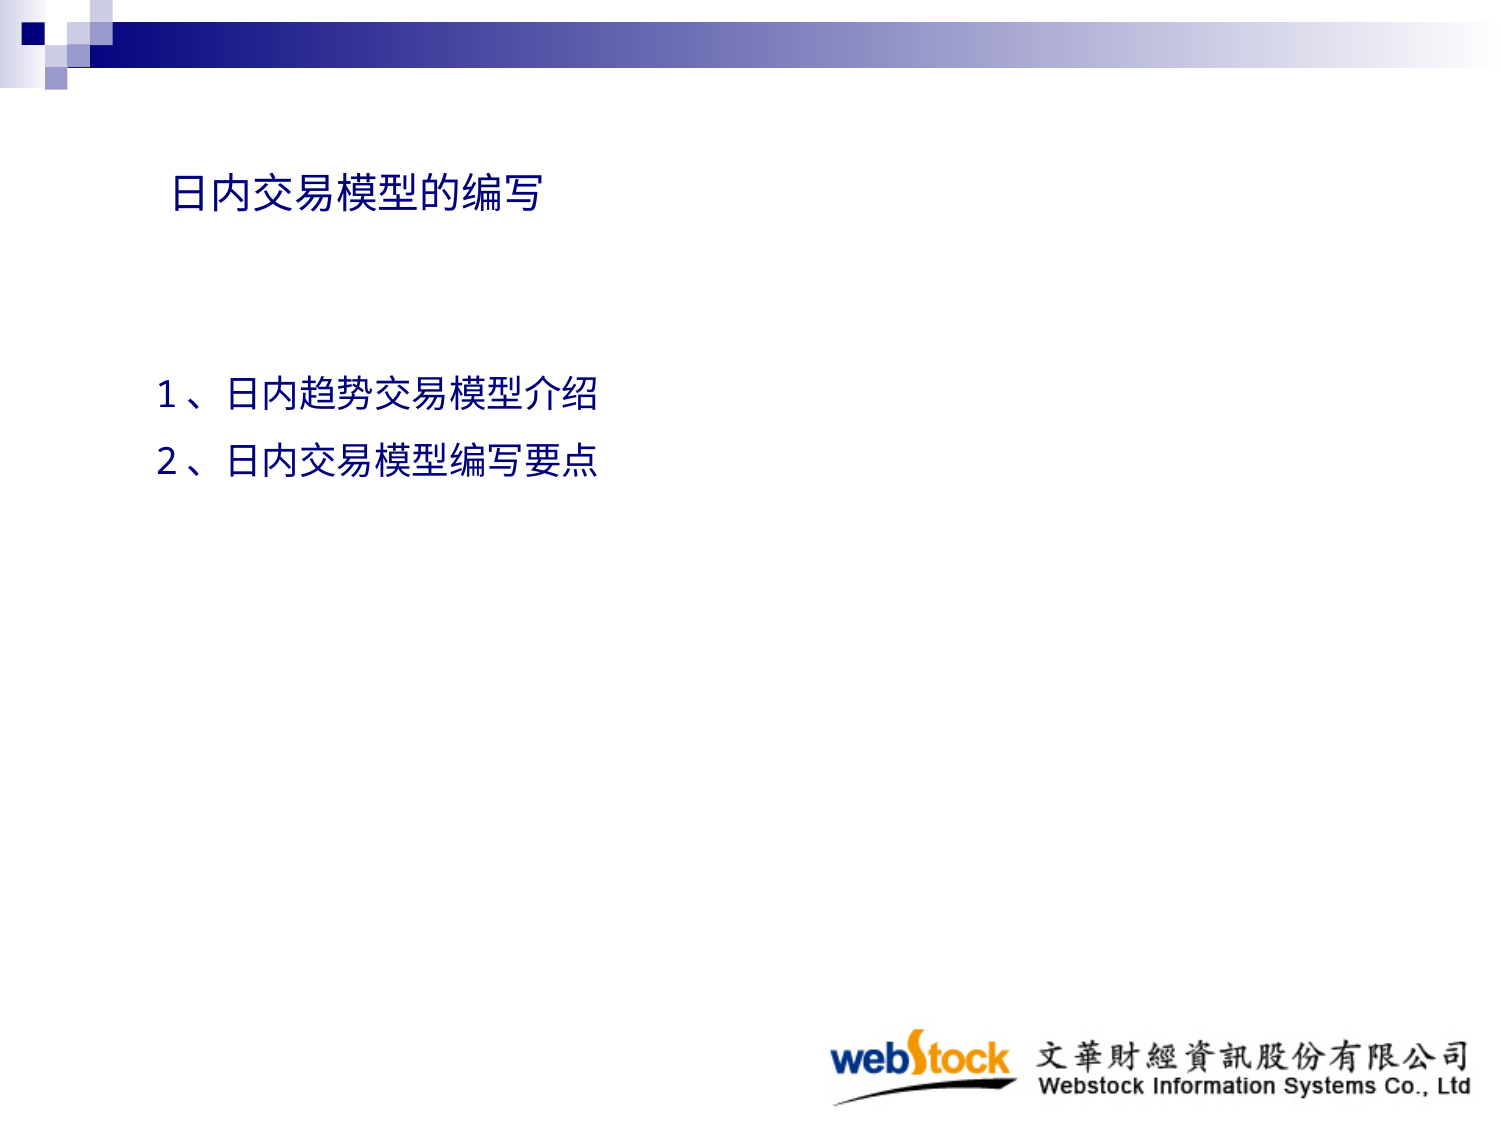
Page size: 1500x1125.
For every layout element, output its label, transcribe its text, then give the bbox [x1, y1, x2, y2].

text_box 1、日内趋势交易模型介绍 2、日内交易模型编写要点 [140, 339, 1301, 490]
picture [817, 1006, 1500, 1125]
text_box 日内交易模型的编写 [154, 159, 875, 225]
